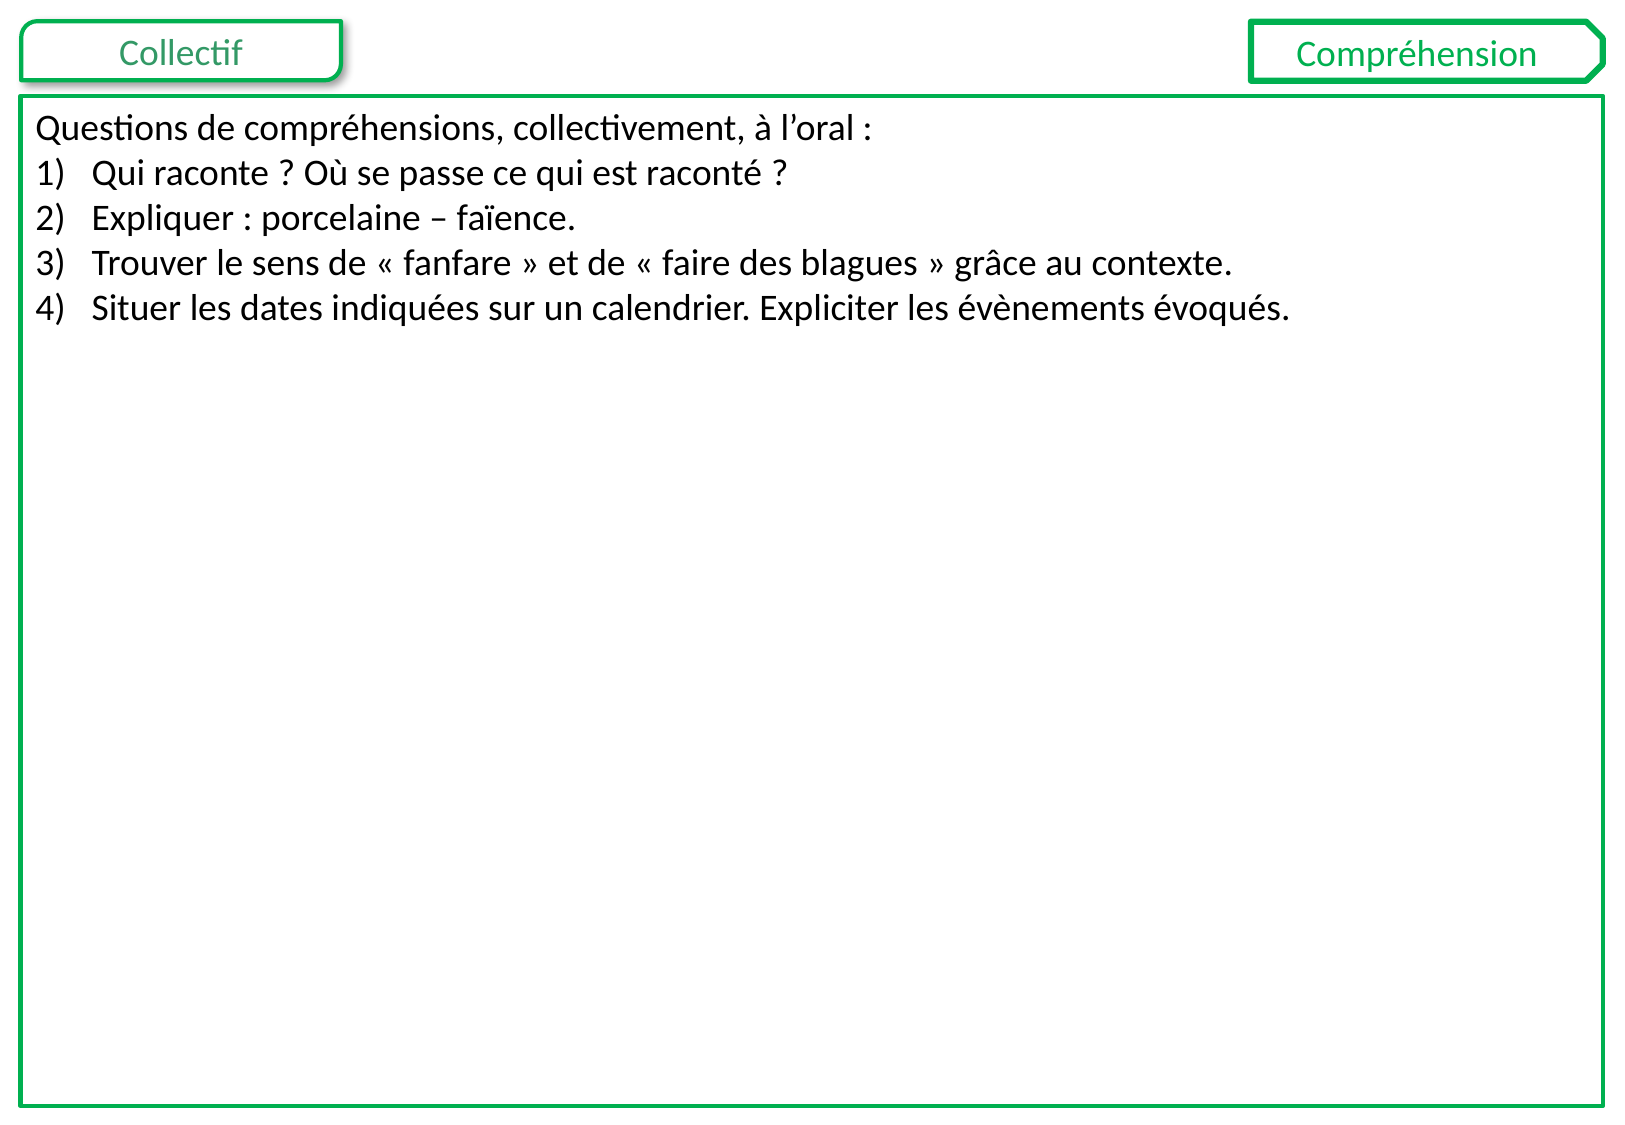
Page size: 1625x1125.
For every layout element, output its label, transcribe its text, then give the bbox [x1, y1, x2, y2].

list Compréhension [1250, 21, 1584, 81]
list Questions de compréhensions, collectivement, à l’oral : Qui raconte ? Où se passe ce qui est raconté ? Expliquer : porcelaine – faïence. Trouver le sens de « fanfare » et de « faire des blagues » grâce au contexte. Situer les dates indiquées sur un calendrier. Expliciter les évènements évoqués. [18, 94, 1605, 1108]
